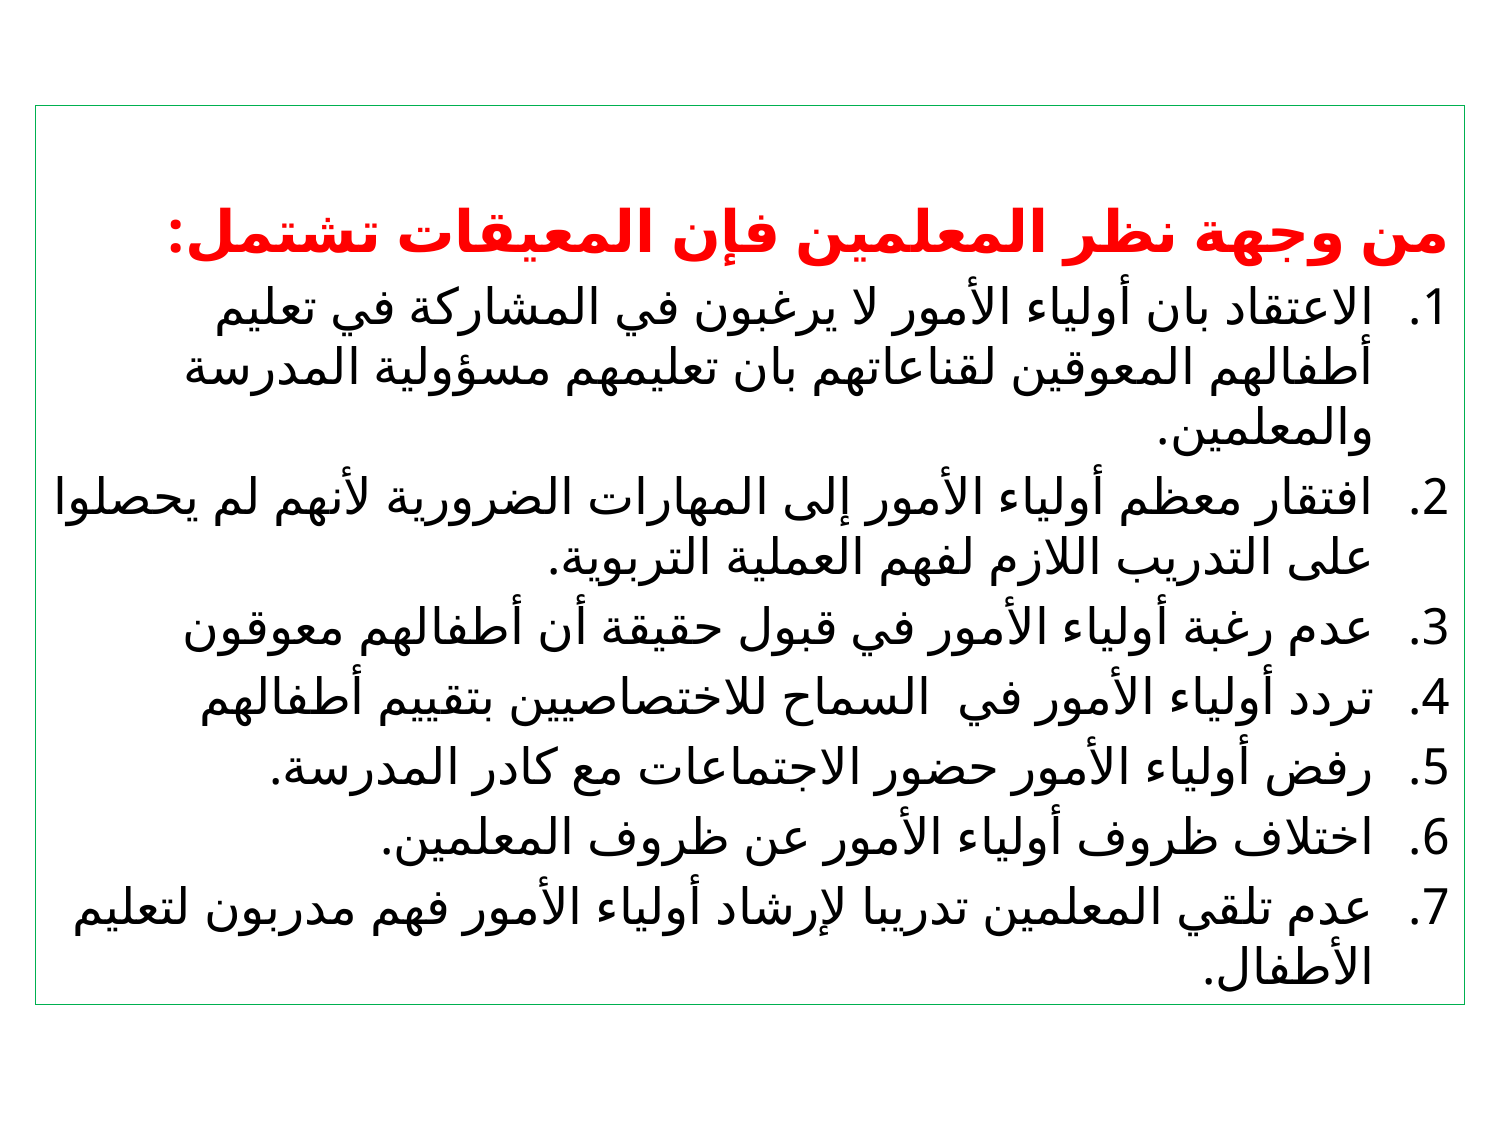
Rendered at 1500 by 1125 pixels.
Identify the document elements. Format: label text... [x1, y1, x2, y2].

list من وجهة نظر المعلمين فإن المعيقات تشتمل: الاعتقاد بان أولياء الأمور لا يرغبون في المشاركة في تعليم أطفالهم المعوقين لقناعاتهم بان تعليمهم مسؤولية المدرسة والمعلمين. افتقار معظم أولياء الأمور إلى المهارات الضرورية لأنهم لم يحصلوا على التدريب اللازم لفهم العملية التربوية. عدم رغبة أولياء الأمور في قبول حقيقة أن أطفالهم معوقون تردد أولياء الأمور في السماح للاختصاصيين بتقييم أطفالهم رفض أولياء الأمور حضور الاجتماعات مع كادر المدرسة. اختلاف ظروف أولياء الأمور عن ظروف المعلمين. عدم تلقي المعلمين تدريبا لإرشاد أولياء الأمور فهم مدربون لتعليم الأطفال. [35, 105, 1465, 1005]
